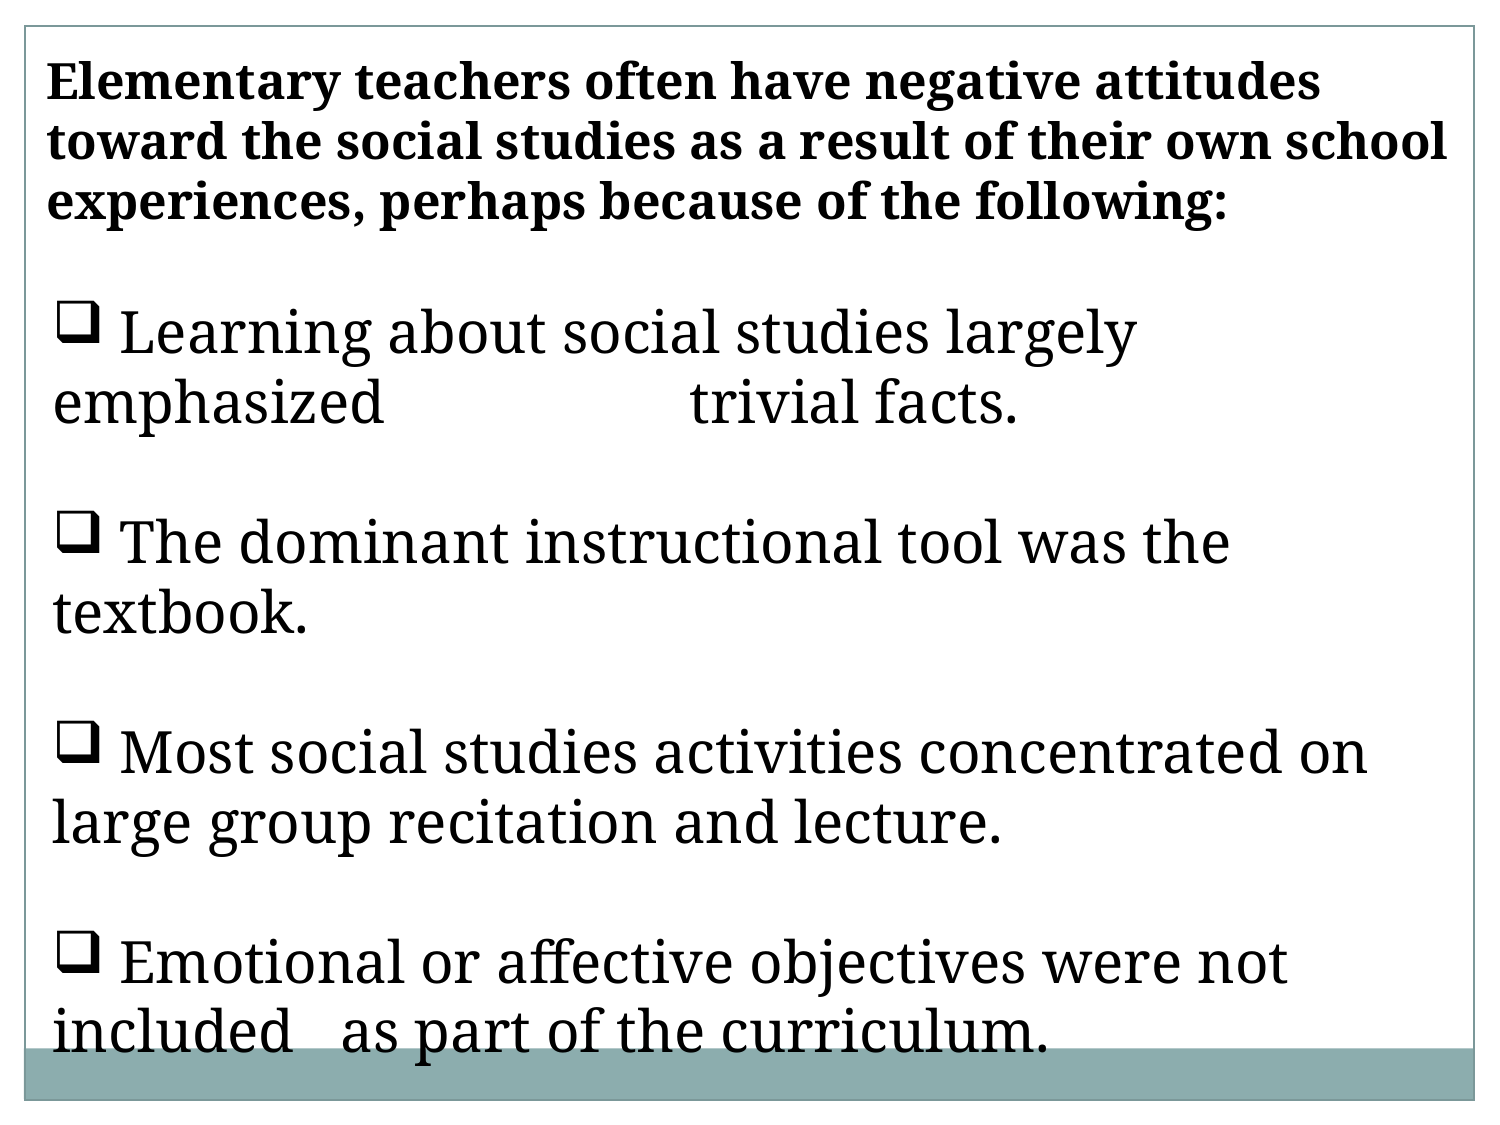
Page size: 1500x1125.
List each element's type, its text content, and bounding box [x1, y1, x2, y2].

text_box Learning about social studies largely emphasized trivial facts. The dominant instructional tool was the textbook. Most social studies activities concentrated on large group recitation and lecture. Emotional or affective objectives were not included as part of the curriculum. [37, 287, 1463, 1072]
text_box Elementary teachers often have negative attitudes toward the social studies as a result of their own school experiences, perhaps because of the following: [31, 42, 1469, 238]
